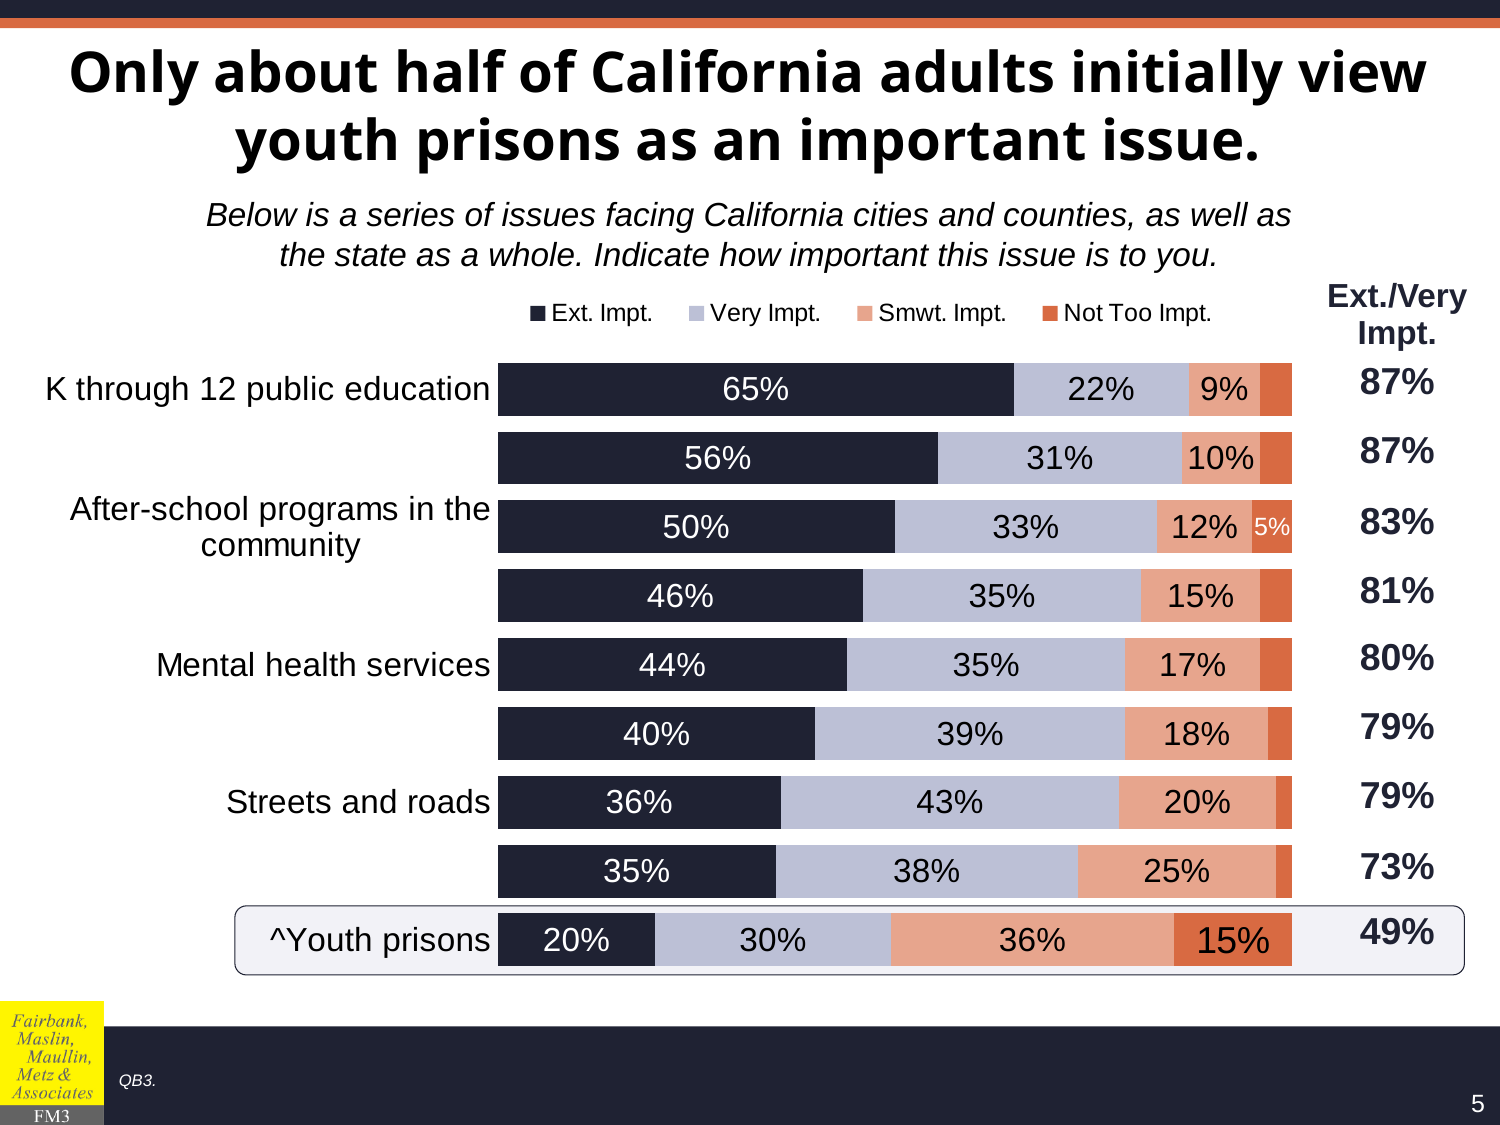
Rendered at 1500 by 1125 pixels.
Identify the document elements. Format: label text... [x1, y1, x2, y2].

chart [36, 281, 1334, 1019]
list QB3. [103, 1034, 1440, 1125]
table_cell 81% [1338, 550, 1483, 619]
table_cell 87% [1338, 410, 1483, 479]
text_box [1338, 960, 1465, 975]
table_cell 80% [1338, 619, 1483, 686]
table_header Ext./Very Impt. [1318, 276, 1483, 359]
table_cell 73% [1338, 824, 1483, 895]
table_cell 79% [1338, 755, 1483, 824]
picture [0, 1001, 104, 1125]
table_cell 87% [1338, 359, 1483, 410]
table_cell 83% [1338, 479, 1483, 550]
text_box Below is a series of issues facing California cities and counties, as well as the state as a whole. Indicate how important this issue is to you. [182, 205, 1318, 280]
table_cell 49% [1338, 895, 1483, 960]
table_cell 79% [1338, 686, 1483, 755]
title Only about half of California adults initially view youth prisons as an important issue. [16, 29, 1481, 205]
